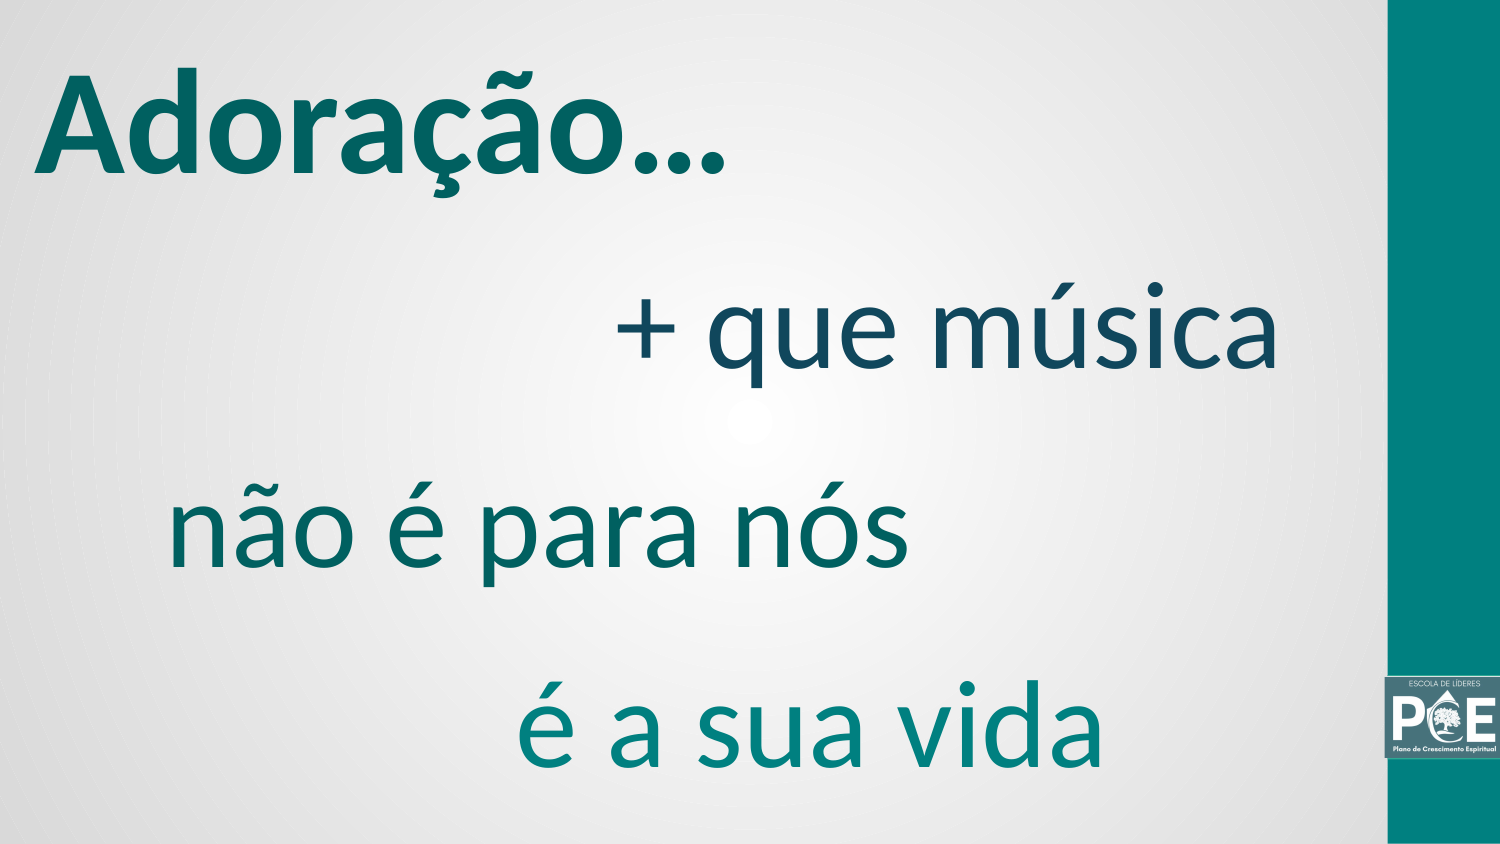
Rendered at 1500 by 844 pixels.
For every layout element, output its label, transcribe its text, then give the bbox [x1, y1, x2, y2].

text_box Adoração… [27, 15, 775, 211]
text_box + que música [607, 235, 1291, 401]
text_box é a sua vida [508, 635, 1116, 801]
text_box não é para nós [157, 434, 920, 600]
picture [1384, 676, 1500, 758]
